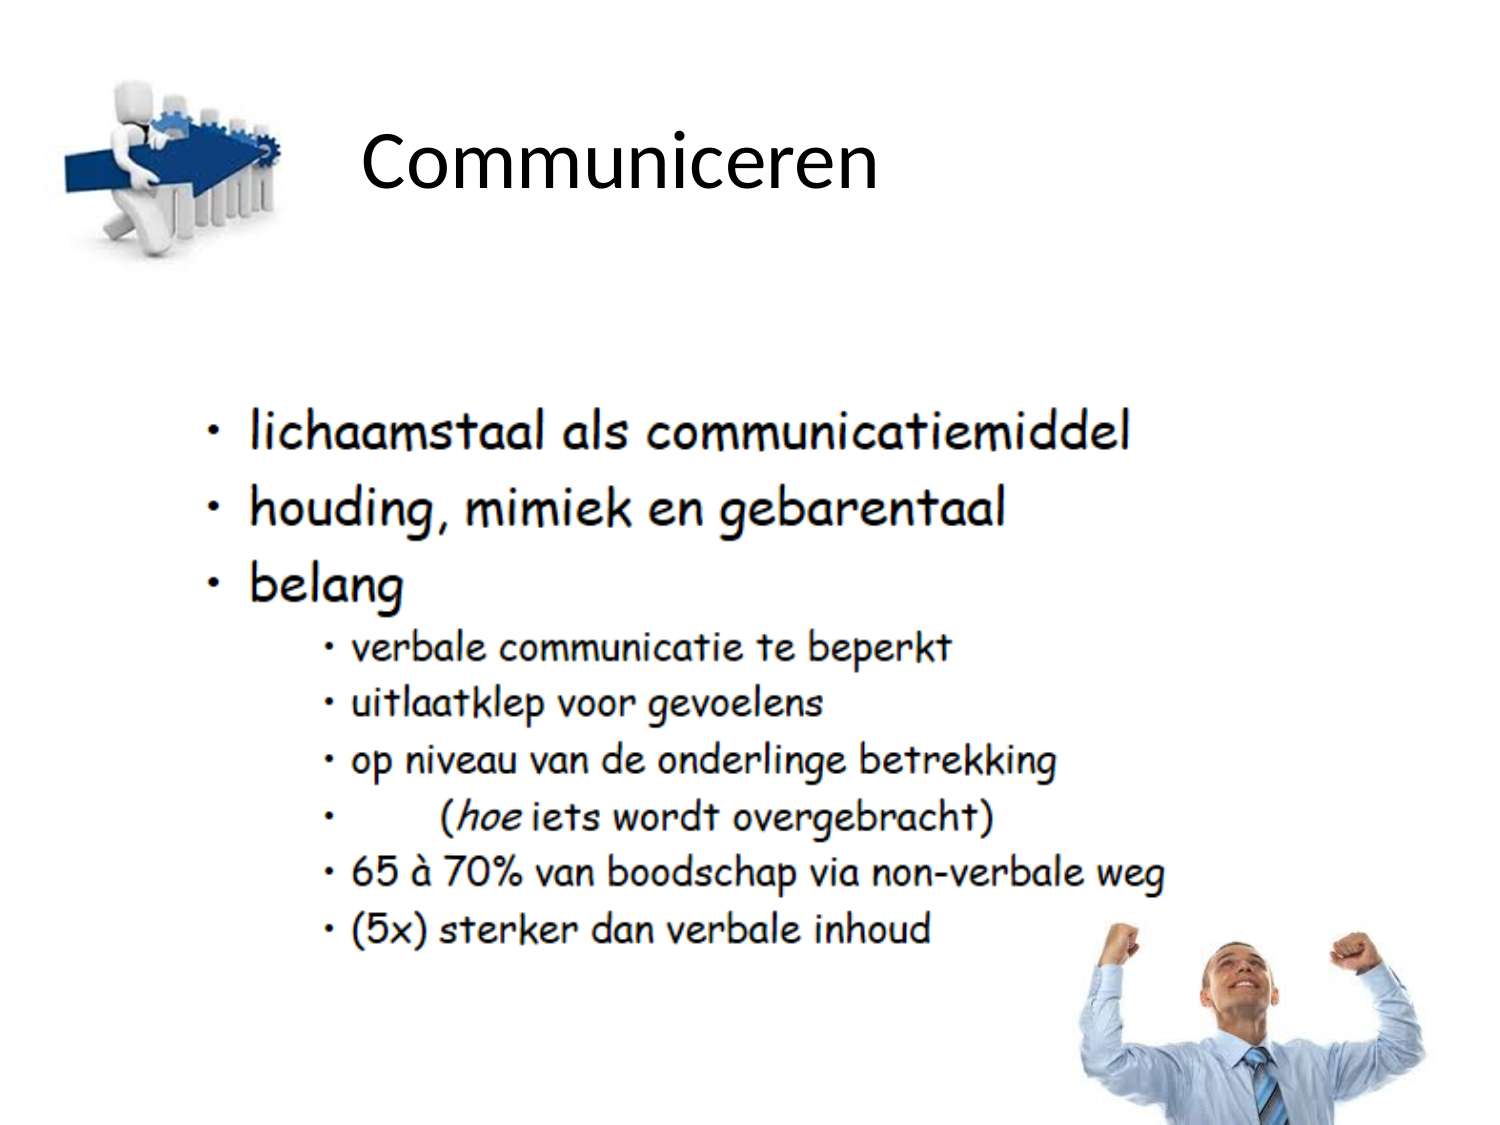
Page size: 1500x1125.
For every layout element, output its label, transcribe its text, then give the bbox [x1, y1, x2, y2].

title Communiceren [326, 54, 916, 256]
picture [194, 385, 1451, 1125]
picture [17, 66, 327, 281]
